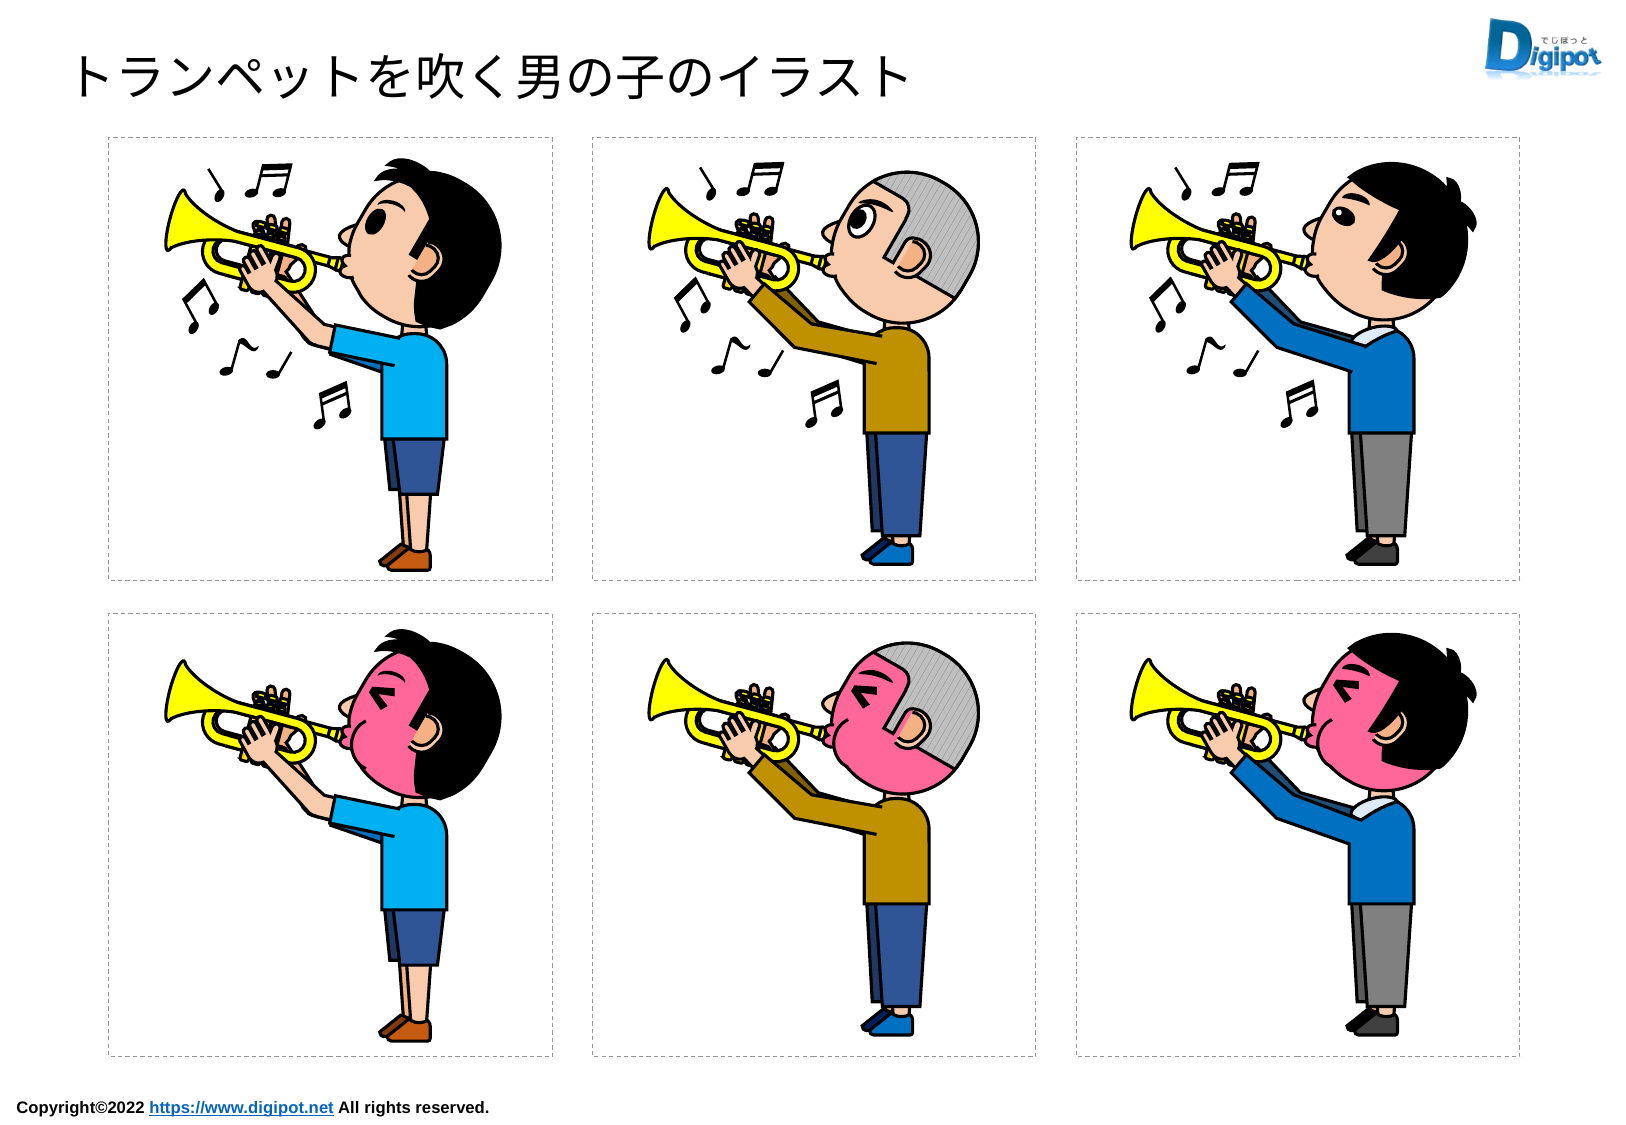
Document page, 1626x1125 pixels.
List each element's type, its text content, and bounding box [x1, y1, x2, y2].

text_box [647, 156, 989, 565]
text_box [1129, 156, 1476, 565]
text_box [164, 628, 495, 1041]
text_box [647, 643, 989, 1036]
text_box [164, 157, 495, 571]
picture [1485, 18, 1602, 82]
text_box トランペットを吹く男の子のイラスト [50, 38, 929, 113]
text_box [1129, 634, 1476, 1036]
